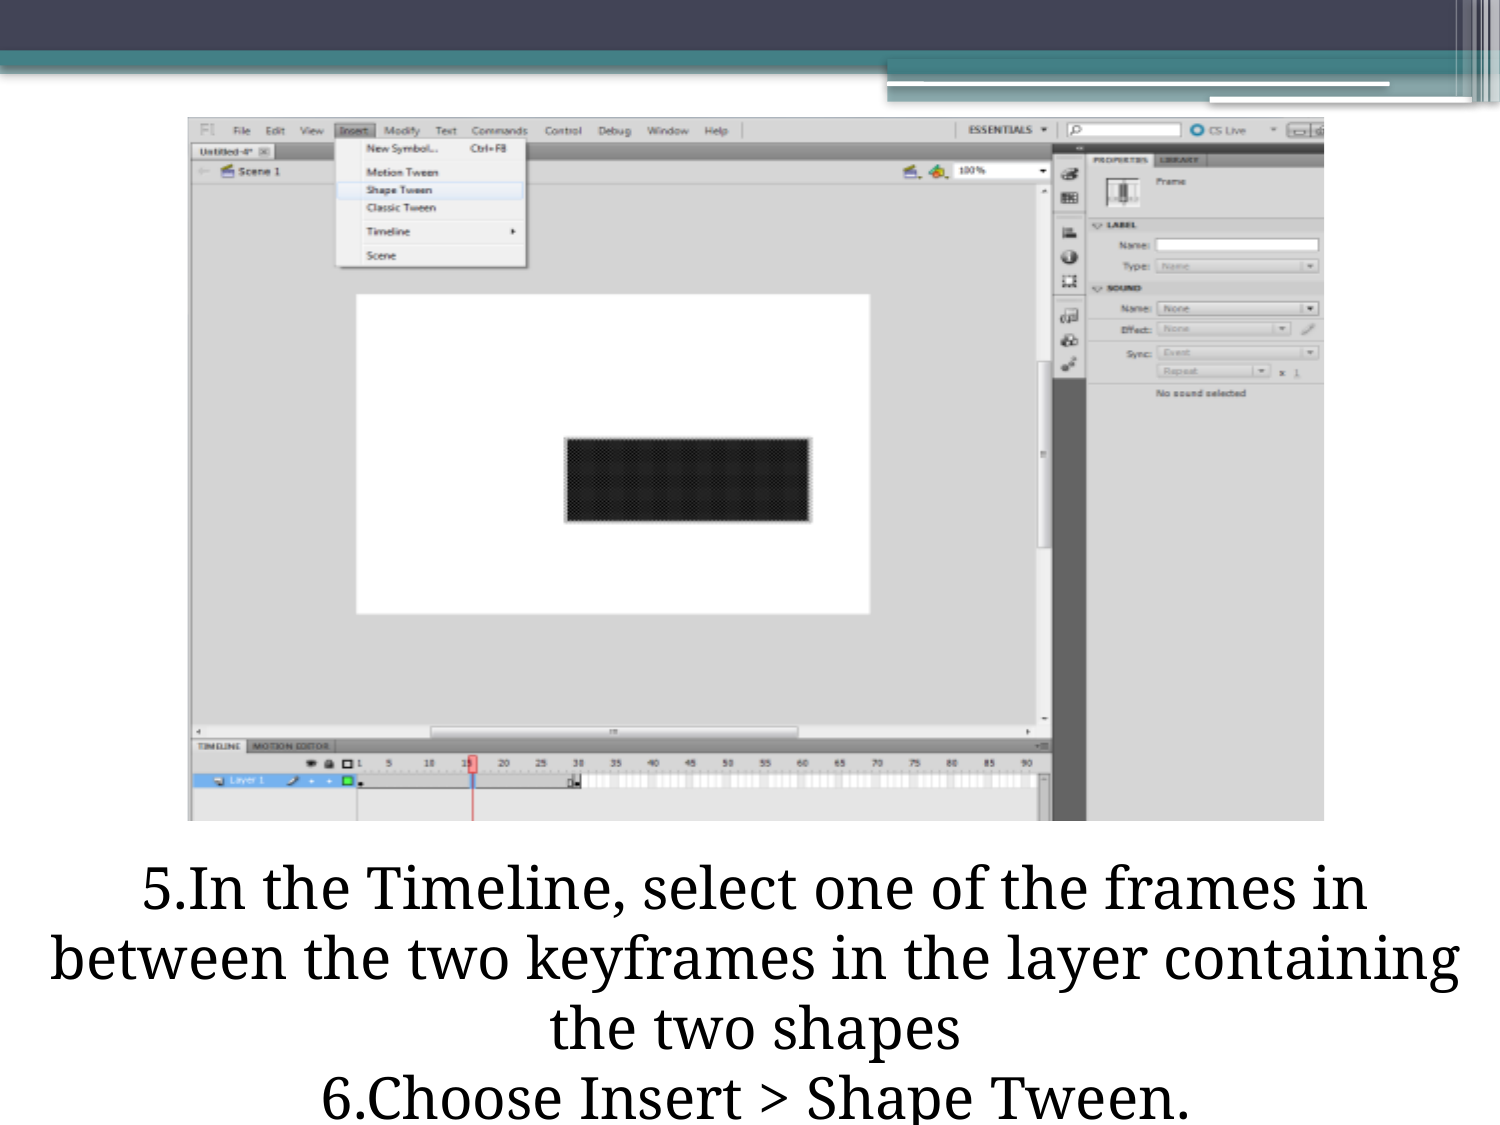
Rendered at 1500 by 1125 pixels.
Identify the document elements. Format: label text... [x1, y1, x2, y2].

text_box 5.In the Timeline, select one of the frames in between the two keyframes in the layer containing the two shapes 6.Choose Insert > Shape Tween. [11, 843, 1500, 1125]
picture [187, 116, 1325, 821]
